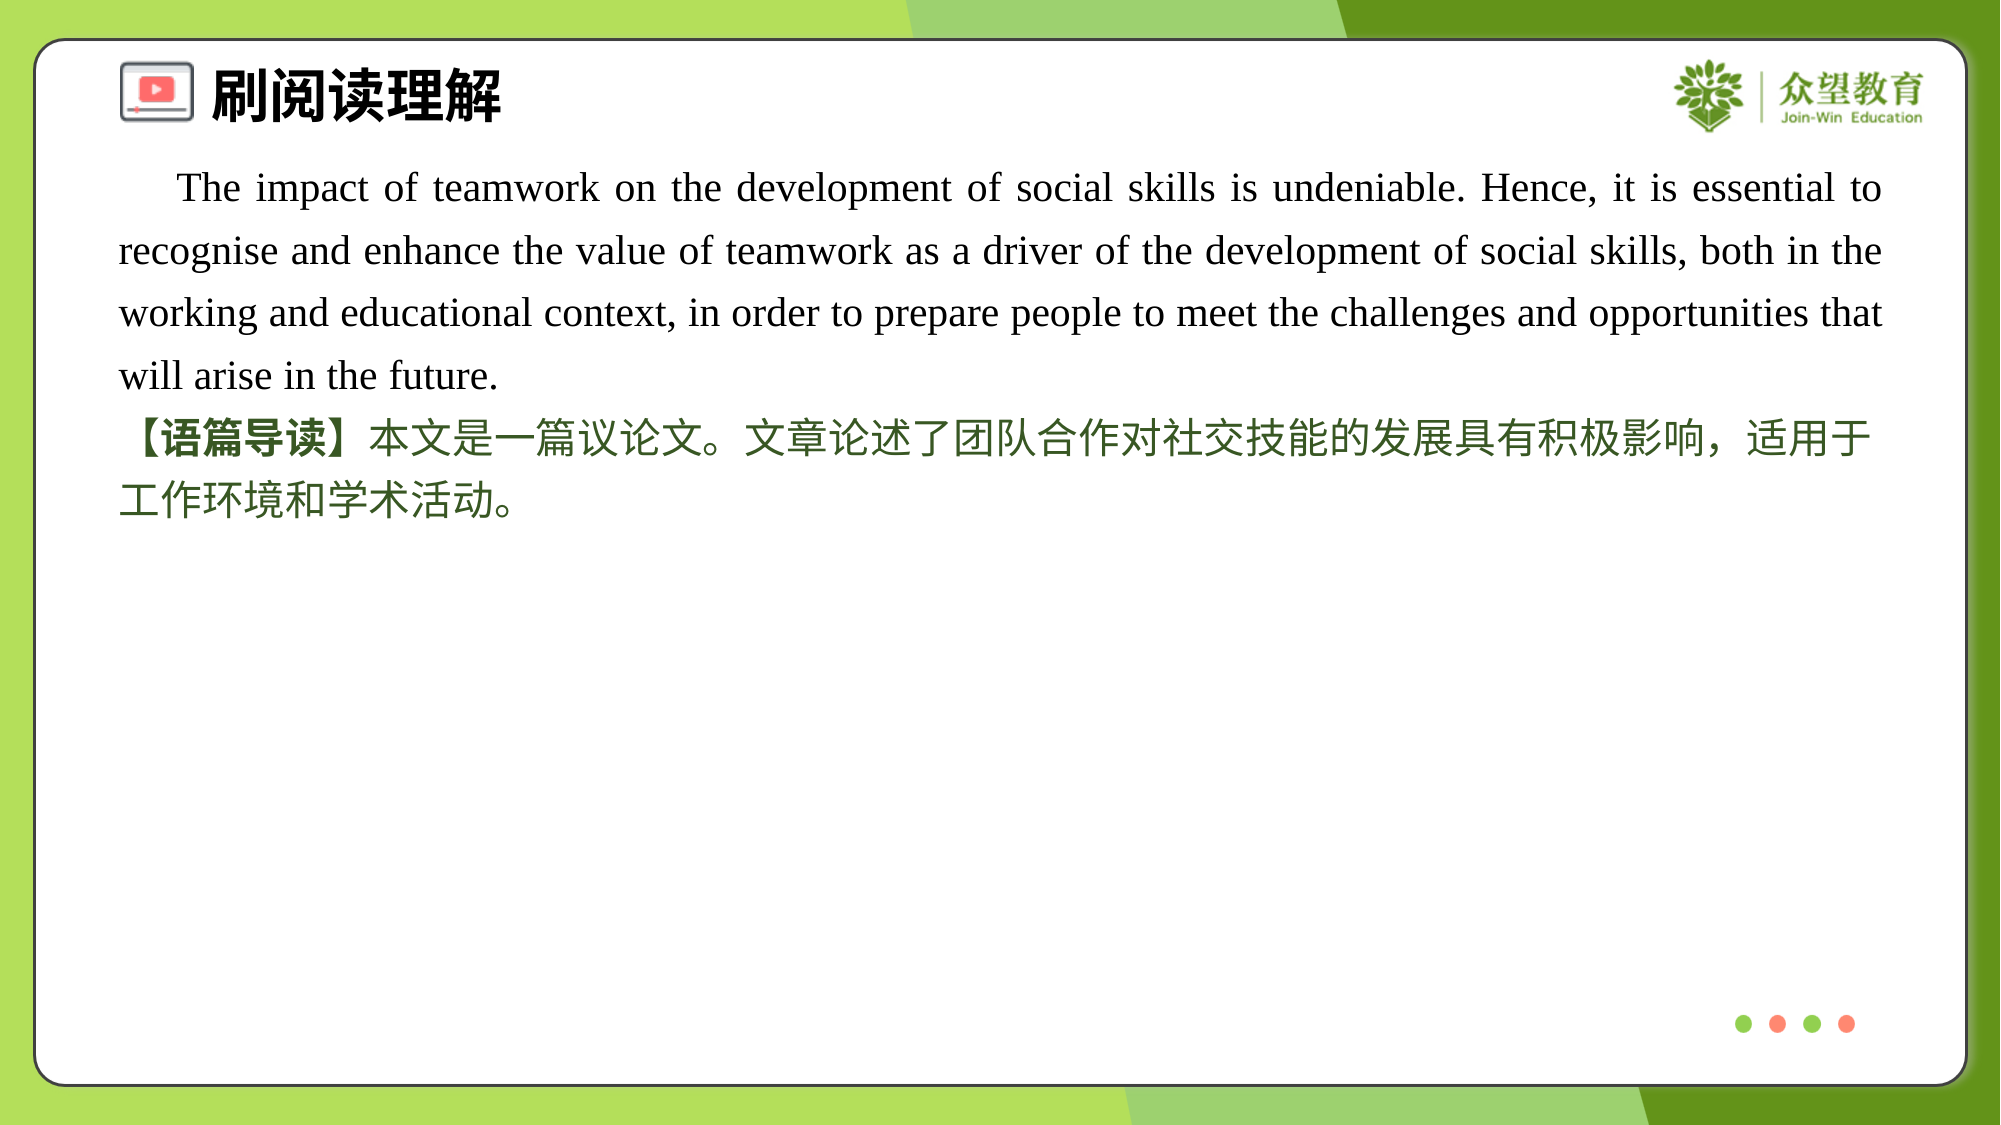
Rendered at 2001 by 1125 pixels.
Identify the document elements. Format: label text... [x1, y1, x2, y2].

text_box The impact of teamwork on the development of social skills is undeniable. Hence, it is essential to recognise and enhance the value of teamwork as a driver of the development of social skills, both in the working and educational context, in order to prepare people to meet the challenges and opportunities that will arise in the future. [118, 147, 1883, 393]
picture [0, 0, 2000, 1125]
text_box 【语篇导读】本文是一篇议论文。文章论述了团队合作对社交技能的发展具有积极影响，适用于工作环境和学术活动。 [118, 399, 1883, 520]
